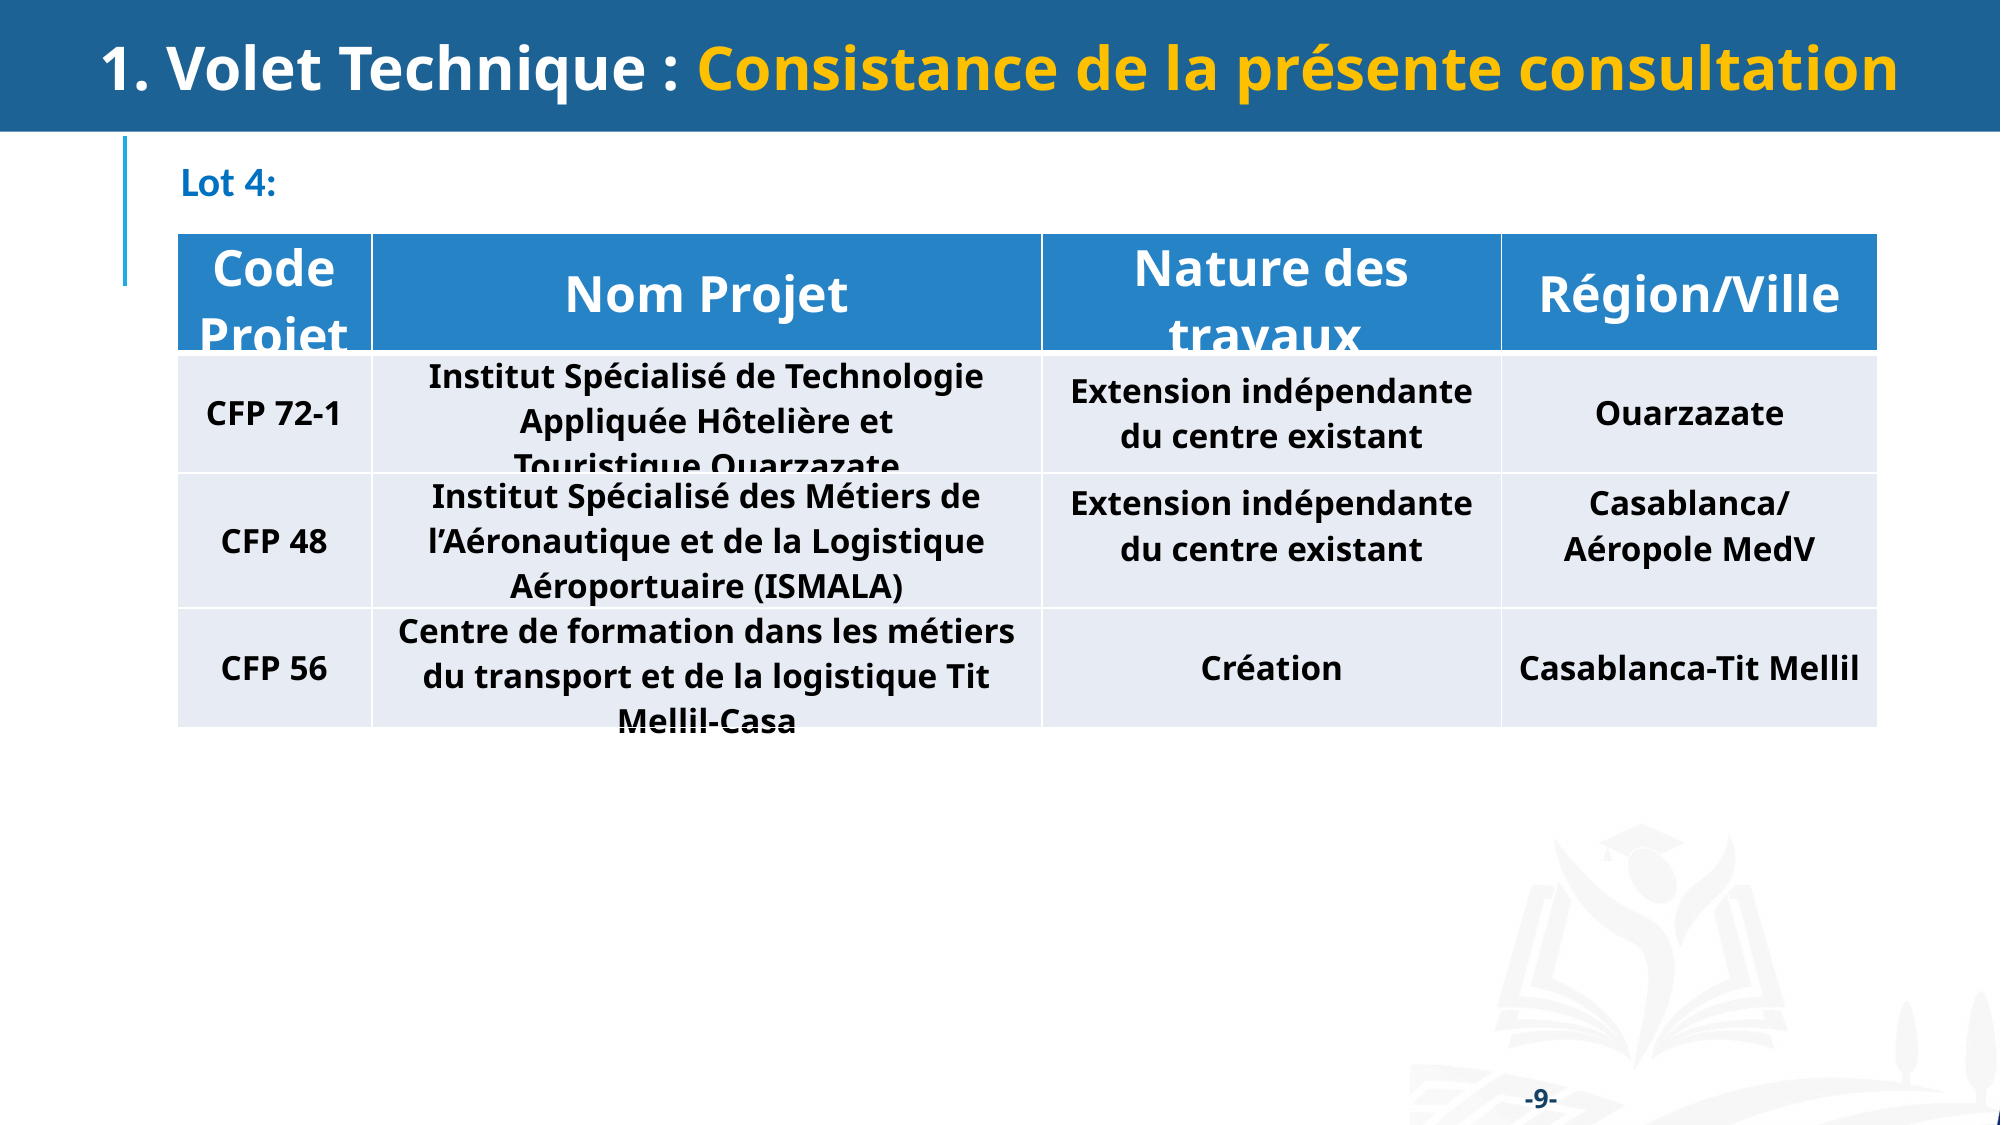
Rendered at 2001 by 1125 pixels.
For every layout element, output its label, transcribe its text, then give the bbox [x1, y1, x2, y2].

table_cell Casablanca/Aéropole MedV [1502, 474, 1877, 607]
table_cell Institut Spécialisé des Métiers de l’Aéronautique et de la Logistique Aéroportuaire (ISMALA) [373, 474, 1041, 607]
table_cell Casablanca-Tit Mellil [1502, 609, 1877, 727]
table_cell Création [1043, 609, 1501, 727]
picture [1409, 759, 2000, 1125]
table_cell Centre de formation dans les métiers du transport et de la logistique Tit Mellil-Casa [373, 609, 1041, 727]
table_cell Ouarzazate [1502, 356, 1877, 472]
table_header Code Projet [178, 234, 371, 350]
table_header Nature des travaux [1043, 234, 1501, 350]
table_cell Extension indépendante du centre existant [1043, 356, 1501, 472]
text_box Lot 4: [166, 147, 1167, 213]
table_cell CFP 72-1 [178, 356, 371, 472]
table_cell CFP 48 [178, 474, 371, 607]
table_header Nom Projet [373, 234, 1041, 350]
table_cell CFP 56 [178, 609, 371, 727]
table_cell Extension indépendante du centre existant [1043, 474, 1501, 607]
text_box 1. Volet Technique : Consistance de la présente consultation [0, 0, 2000, 133]
table_header Région/Ville [1502, 234, 1877, 350]
table_cell Institut Spécialisé de Technologie Appliquée Hôtelière et Touristique Ouarzazate [373, 356, 1041, 472]
